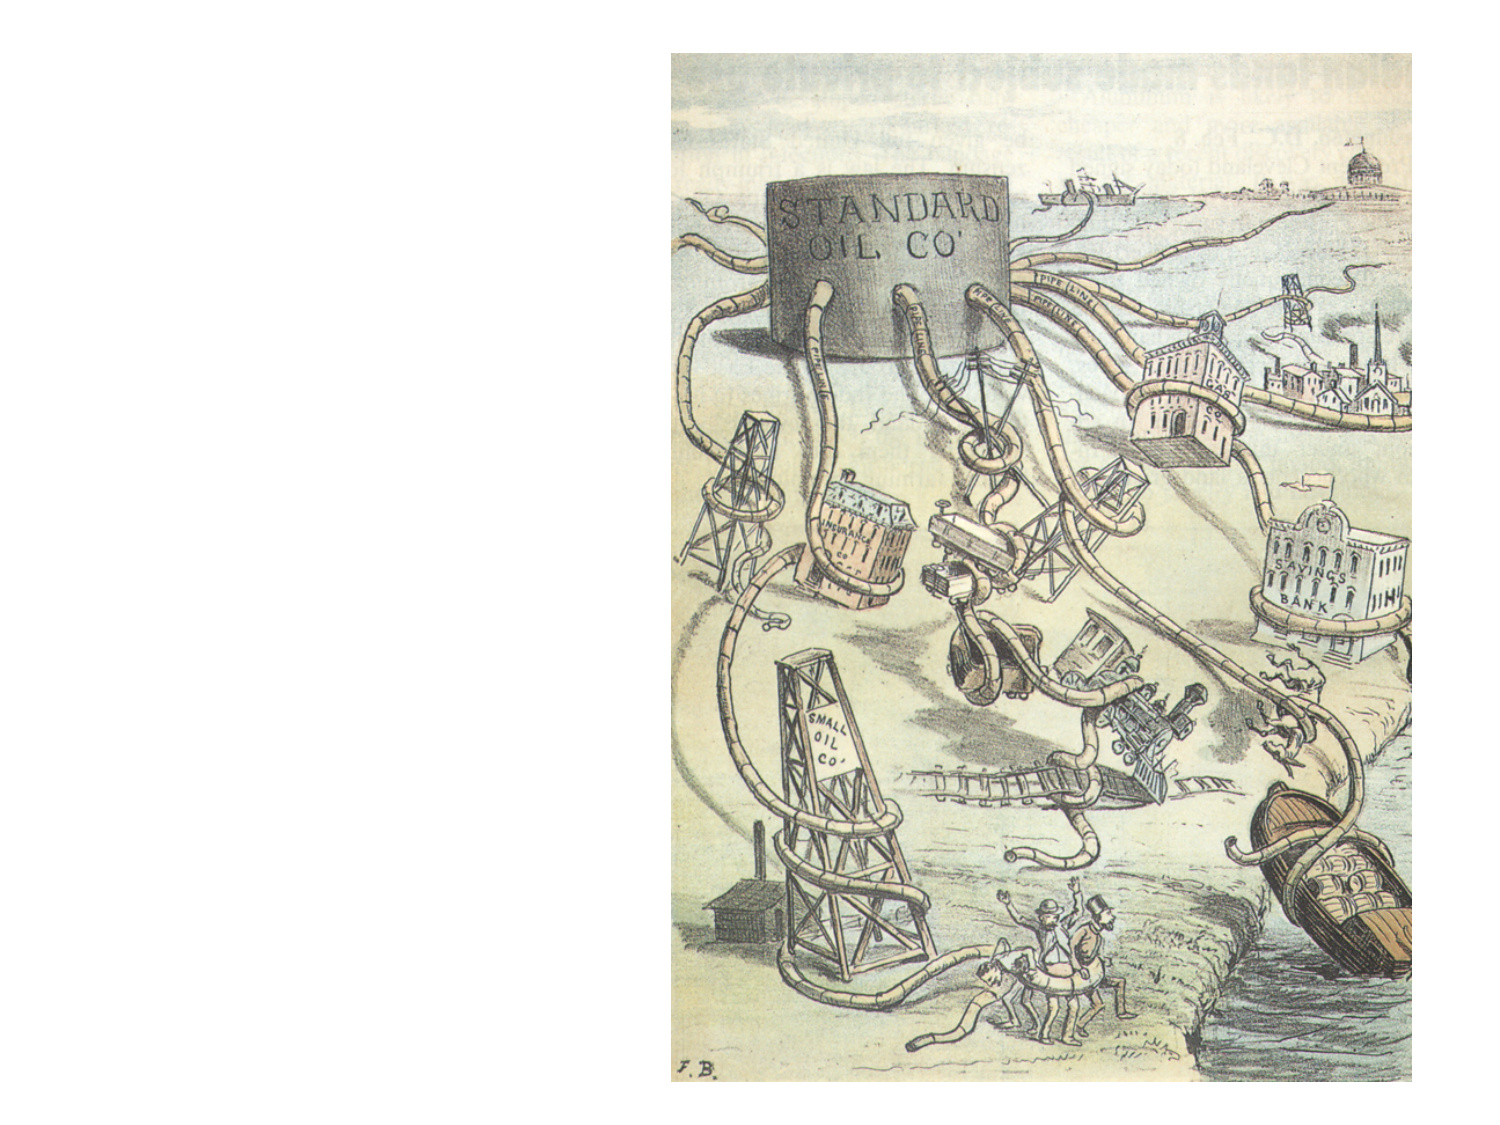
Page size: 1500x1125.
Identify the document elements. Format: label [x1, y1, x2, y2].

picture [671, 53, 1413, 1082]
